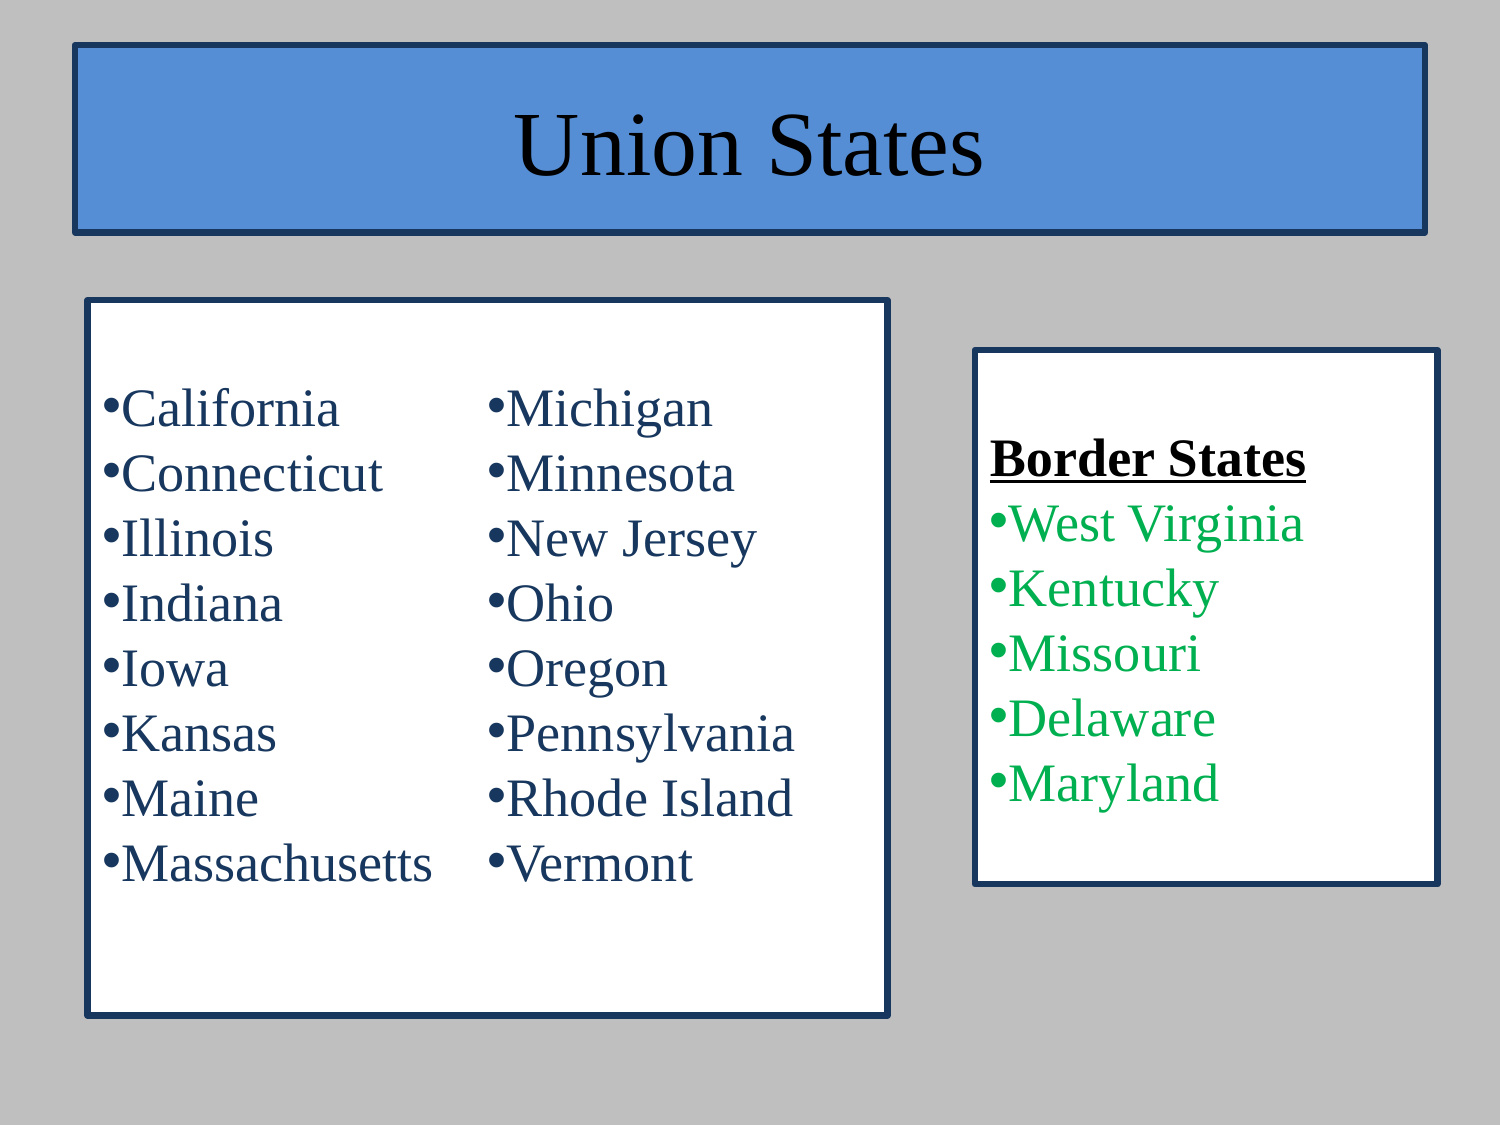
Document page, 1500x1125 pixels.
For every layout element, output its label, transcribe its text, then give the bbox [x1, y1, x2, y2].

title Union States [75, 45, 1425, 233]
text_box California Connecticut Illinois Indiana Iowa Kansas Maine Massachusetts Michigan Minnesota New Jersey Ohio Oregon Pennsylvania Rhode Island Vermont [87, 299, 888, 1016]
text_box Border States West Virginia Kentucky Missouri Delaware Maryland [974, 349, 1438, 885]
